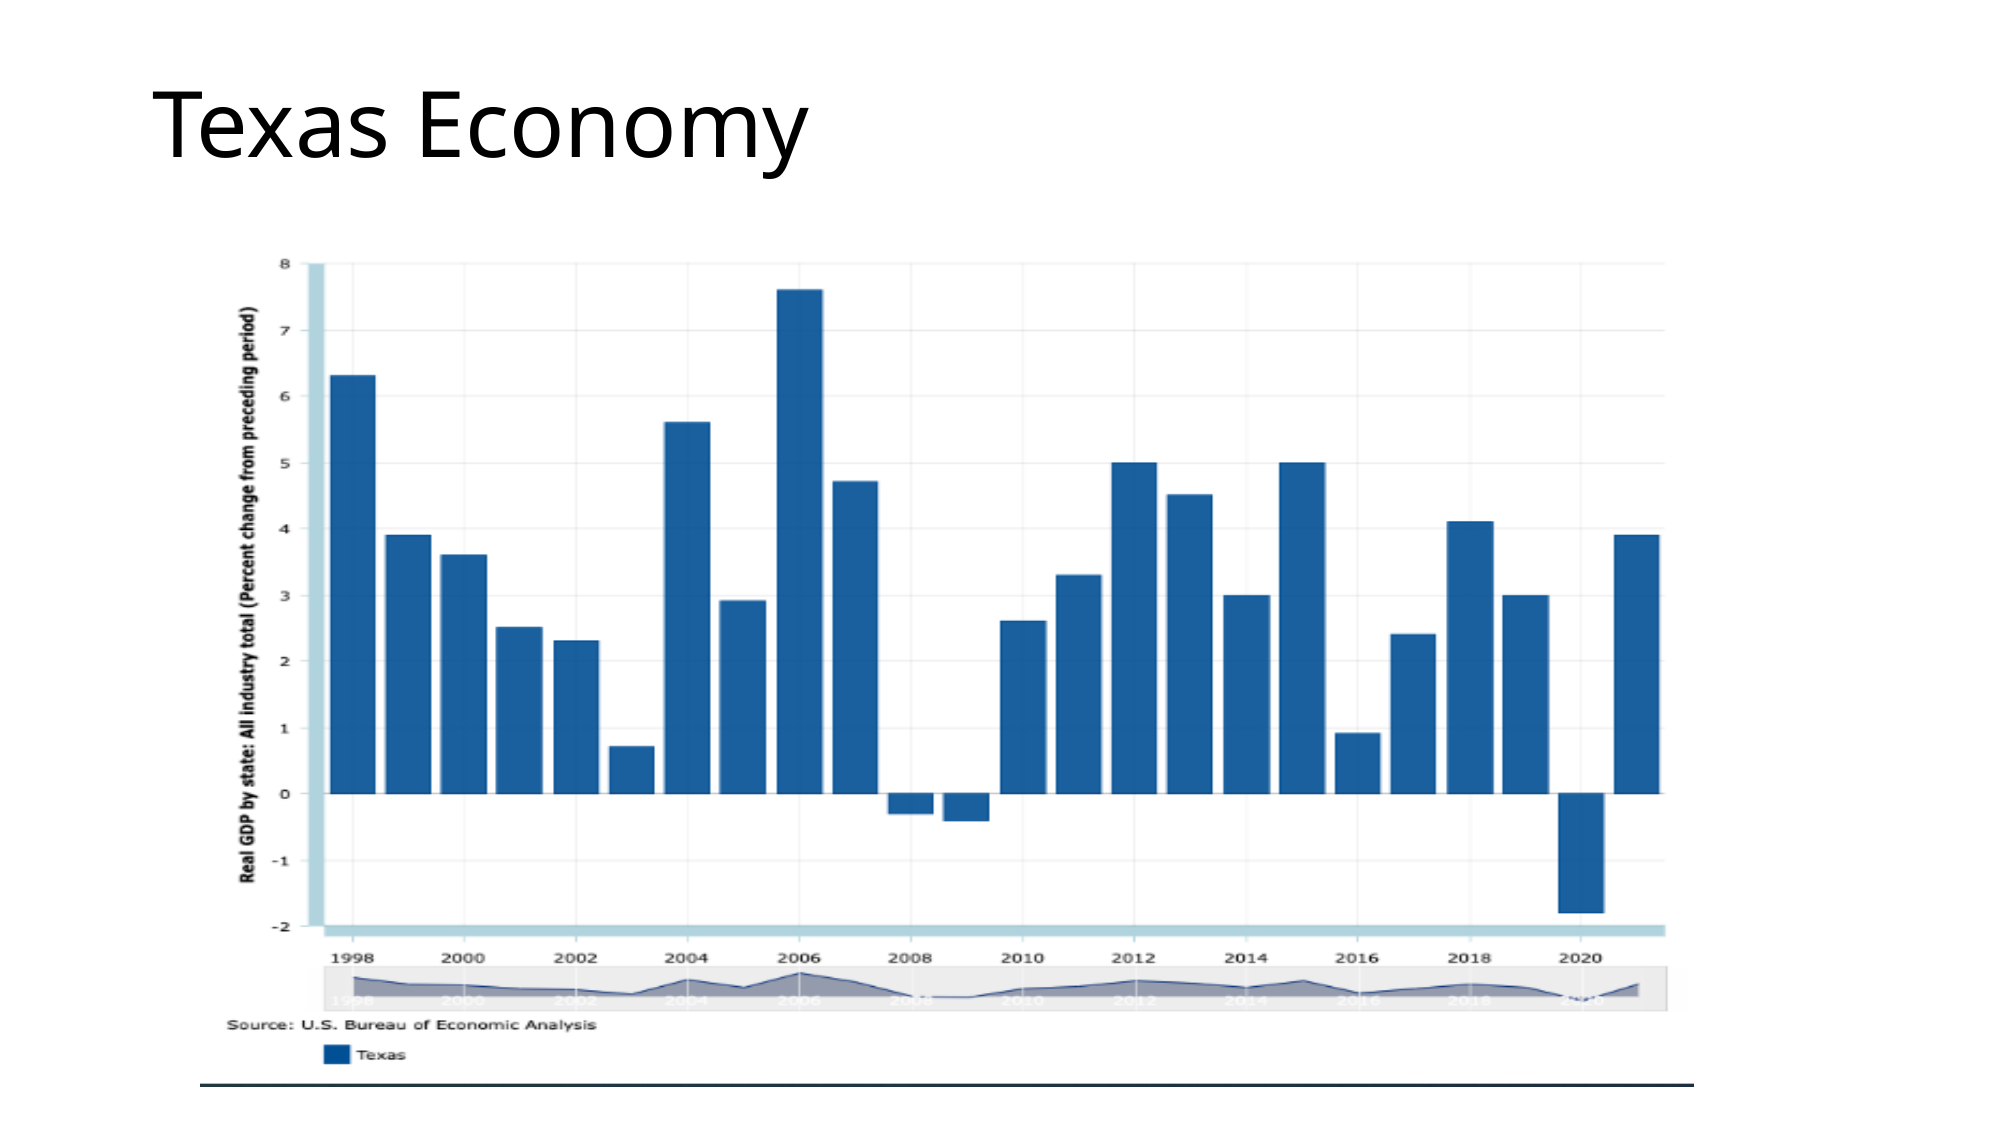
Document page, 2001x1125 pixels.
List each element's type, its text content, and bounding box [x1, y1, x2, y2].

title Texas Economy [137, 59, 1863, 196]
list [200, 244, 1694, 1087]
